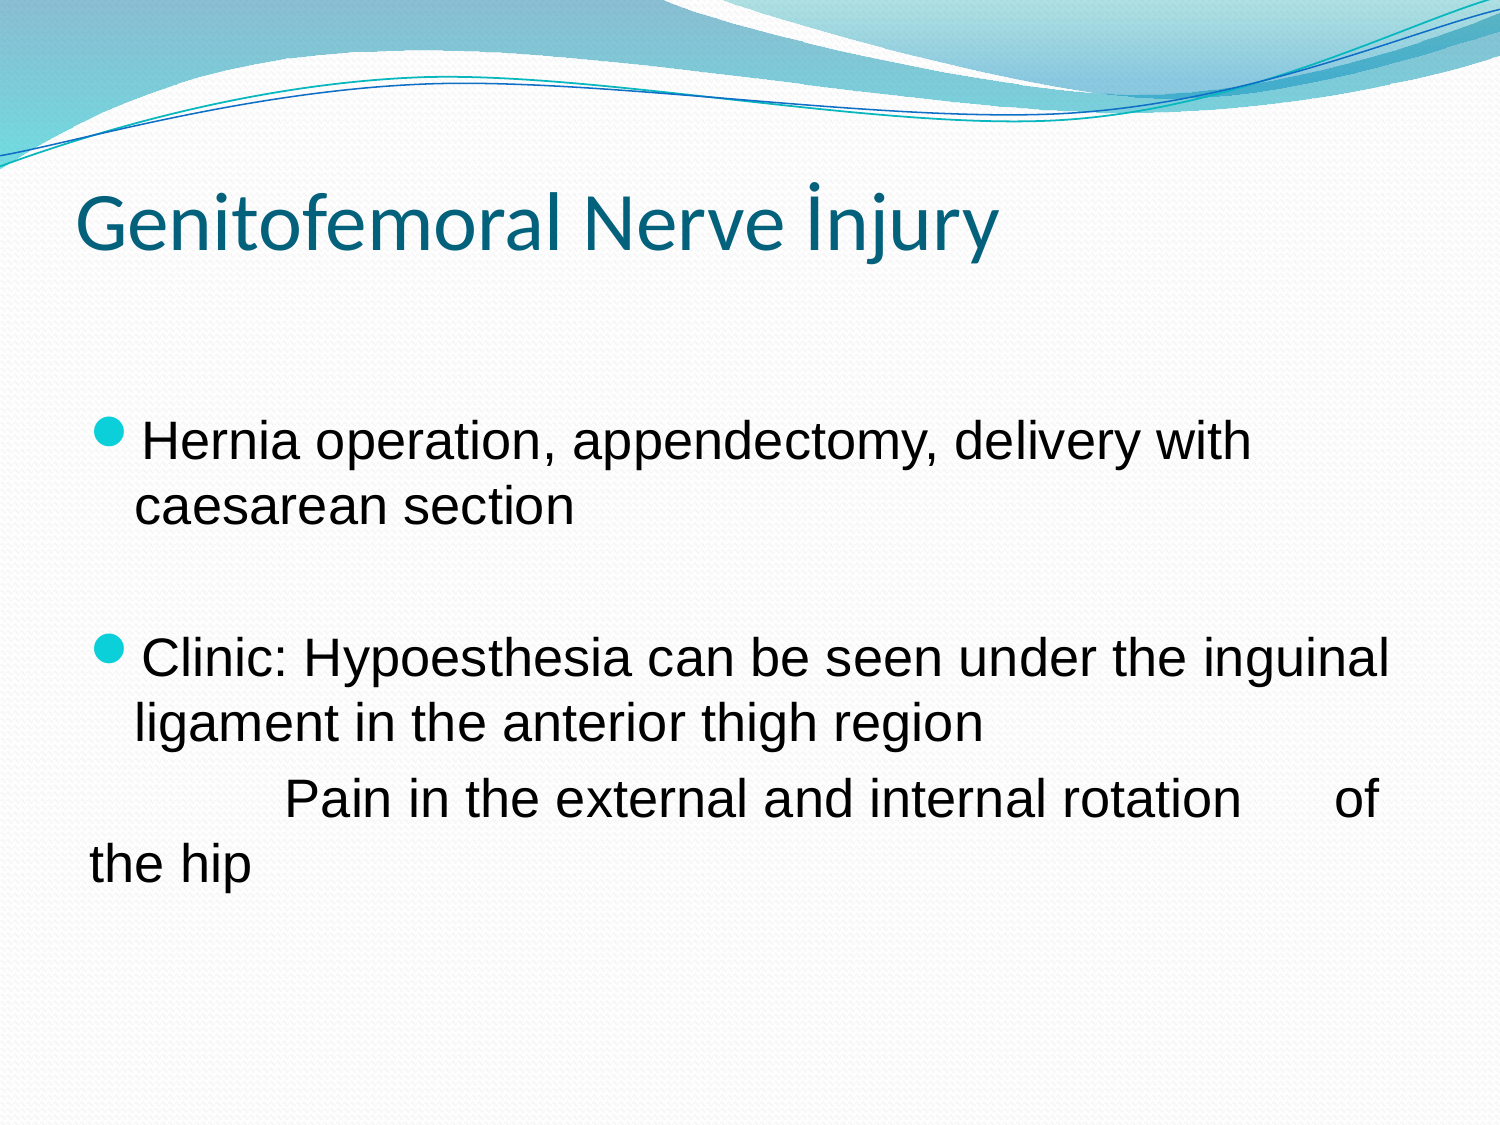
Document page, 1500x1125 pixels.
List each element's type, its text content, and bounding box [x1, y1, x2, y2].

list Hernia operation, appendectomy, delivery with caesarean section Clinic: Hypoesthesia can be seen under the inguinal ligament in the anterior thigh region Pain in the external and internal rotation of the hip [75, 317, 1425, 1038]
title Genitofemoral Nerve İnjury [75, 115, 1425, 268]
